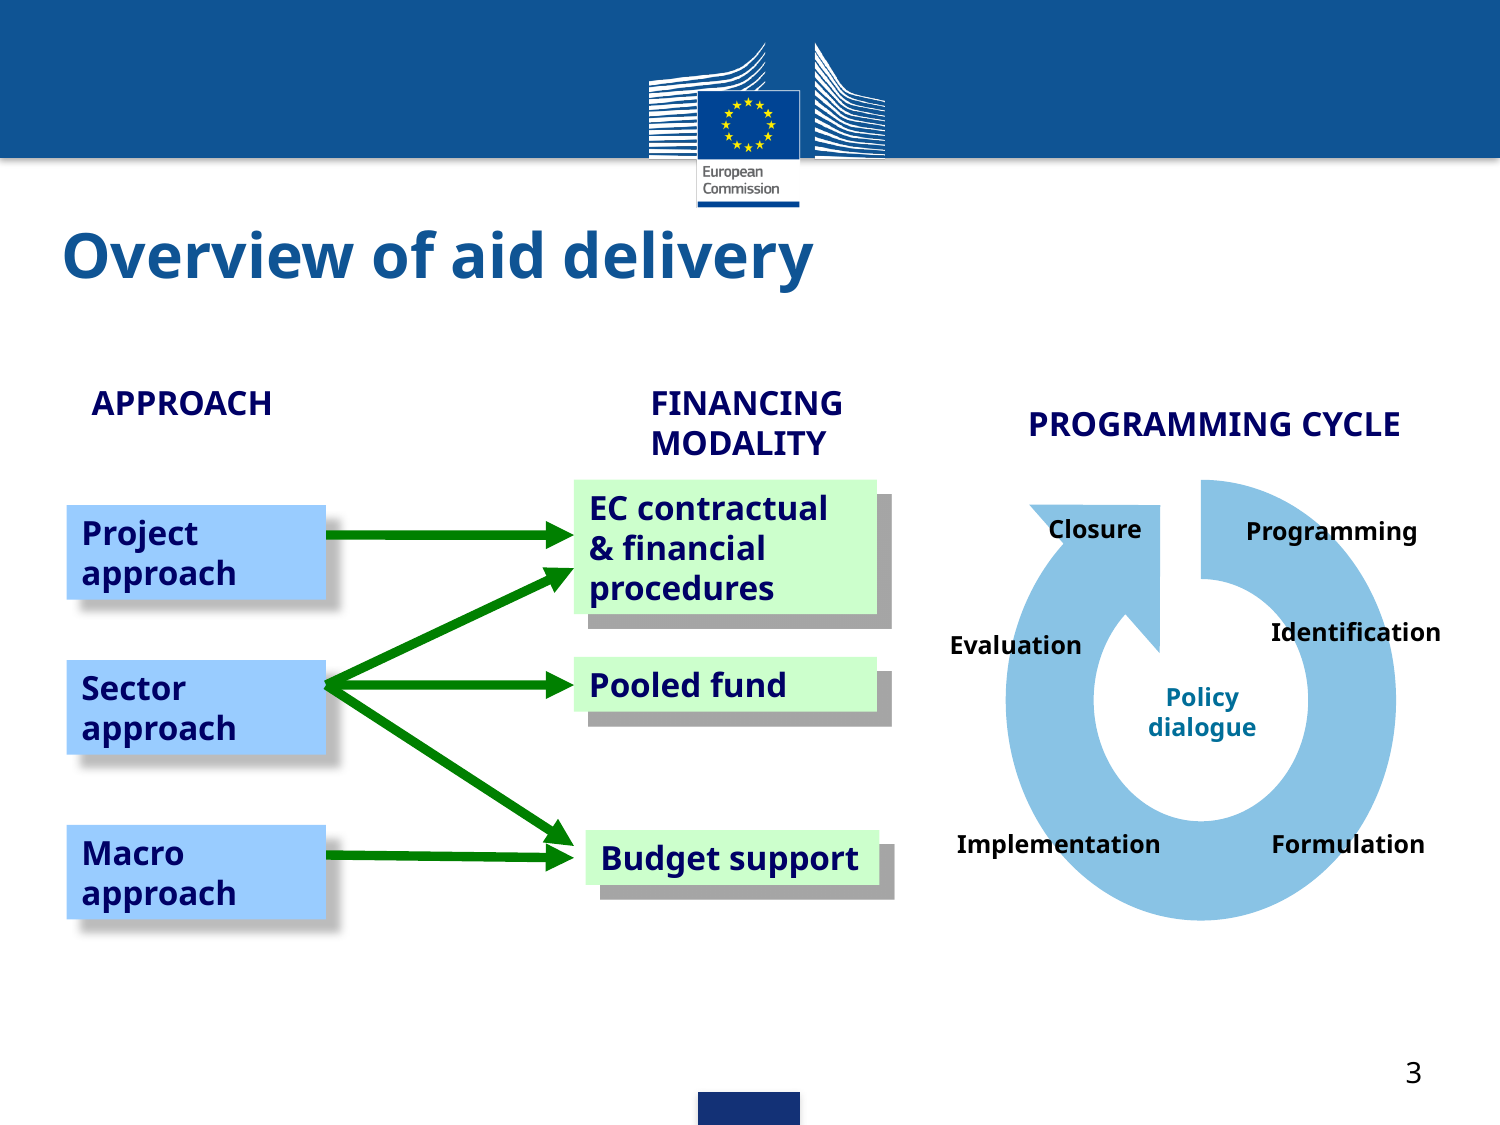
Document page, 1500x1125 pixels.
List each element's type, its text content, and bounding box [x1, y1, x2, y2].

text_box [946, 479, 1480, 934]
text_box Overview of aid delivery [0, 209, 1447, 299]
picture [649, 42, 885, 208]
text_box PROGRAMMING CYCLE [1013, 395, 1417, 450]
slide_number 3 [1374, 1022, 1438, 1102]
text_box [38, 374, 988, 927]
